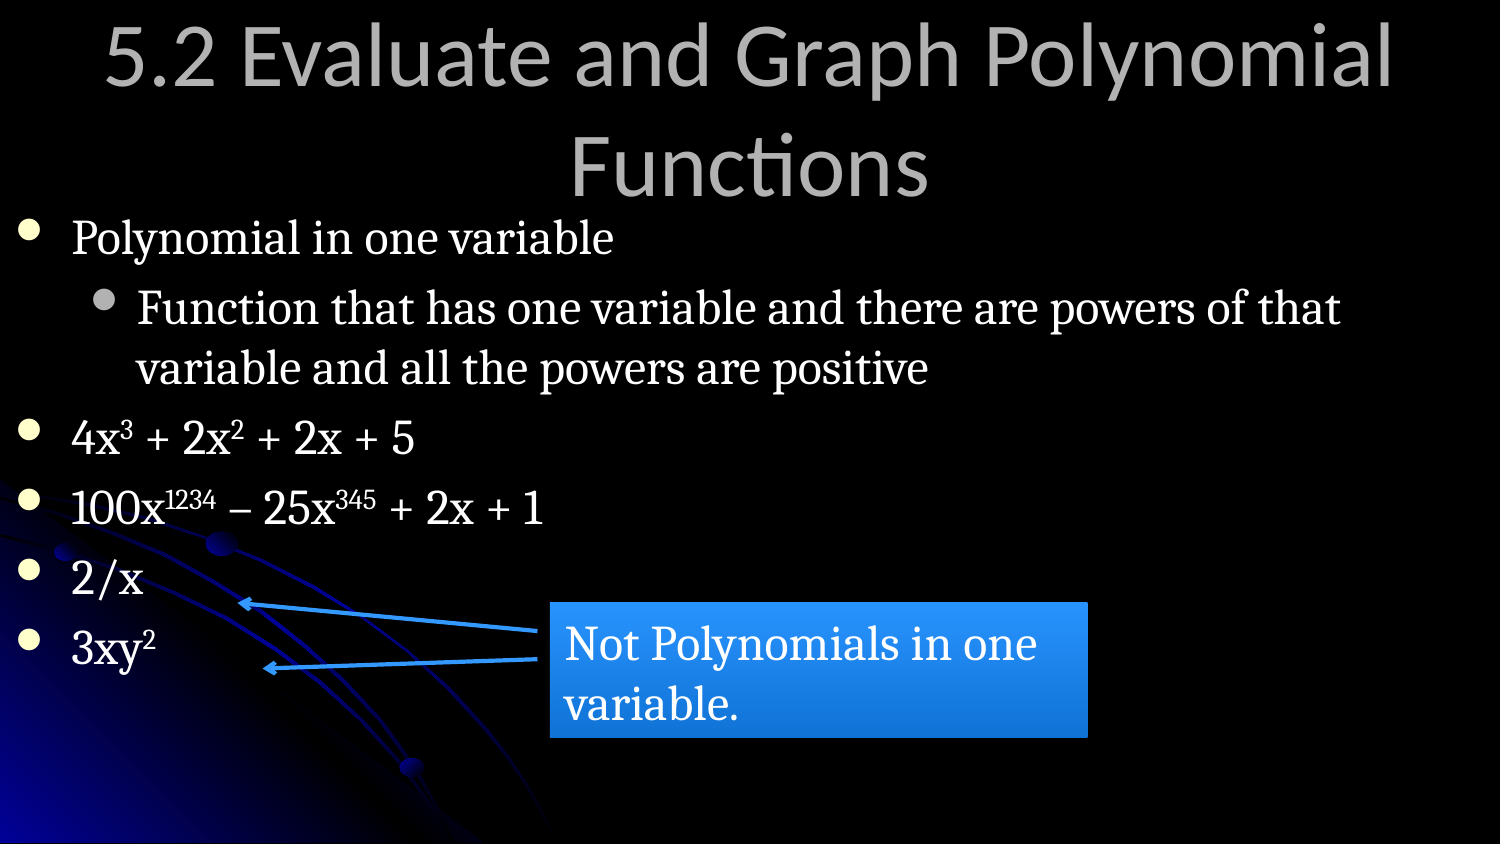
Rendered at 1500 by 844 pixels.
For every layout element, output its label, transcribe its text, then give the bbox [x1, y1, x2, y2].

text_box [237, 602, 538, 632]
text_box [262, 658, 538, 669]
list Polynomial in one variable Function that has one variable and there are powers of that variable and all the powers are positive 4x3 + 2x2 + 2x + 5 100x1234 – 25x345 + 2x + 1 2/x 3xy2 [0, 196, 1500, 755]
text_box Not Polynomials in one variable. [549, 602, 1088, 738]
title 5.2 Evaluate and Graph Polynomial Functions [0, 33, 1500, 175]
